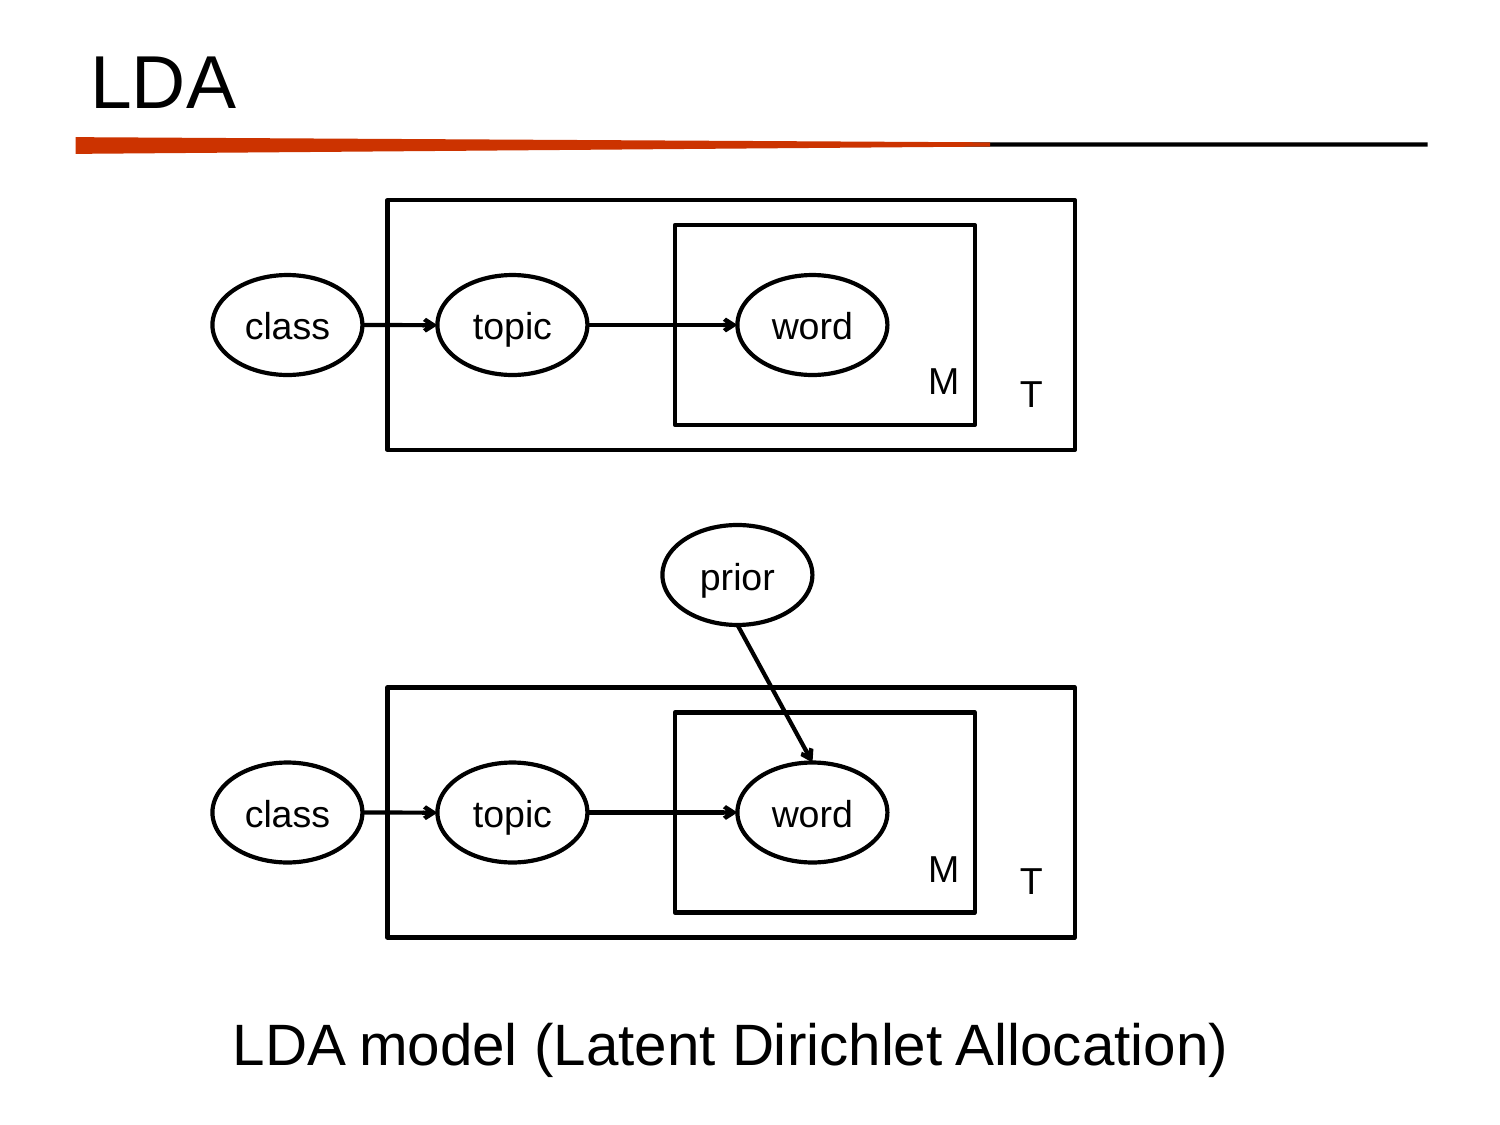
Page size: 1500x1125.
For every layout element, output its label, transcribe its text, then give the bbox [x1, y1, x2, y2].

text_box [705, 655, 844, 732]
text_box class [212, 275, 363, 376]
text_box T [987, 362, 1075, 423]
text_box LDA model (Latent Dirichlet Allocation) [174, 999, 1288, 1085]
text_box [387, 200, 1075, 450]
text_box prior [662, 525, 813, 625]
title LDA [74, 24, 1426, 133]
text_box class [212, 762, 363, 863]
text_box T [987, 849, 1075, 910]
text_box [387, 687, 1075, 938]
